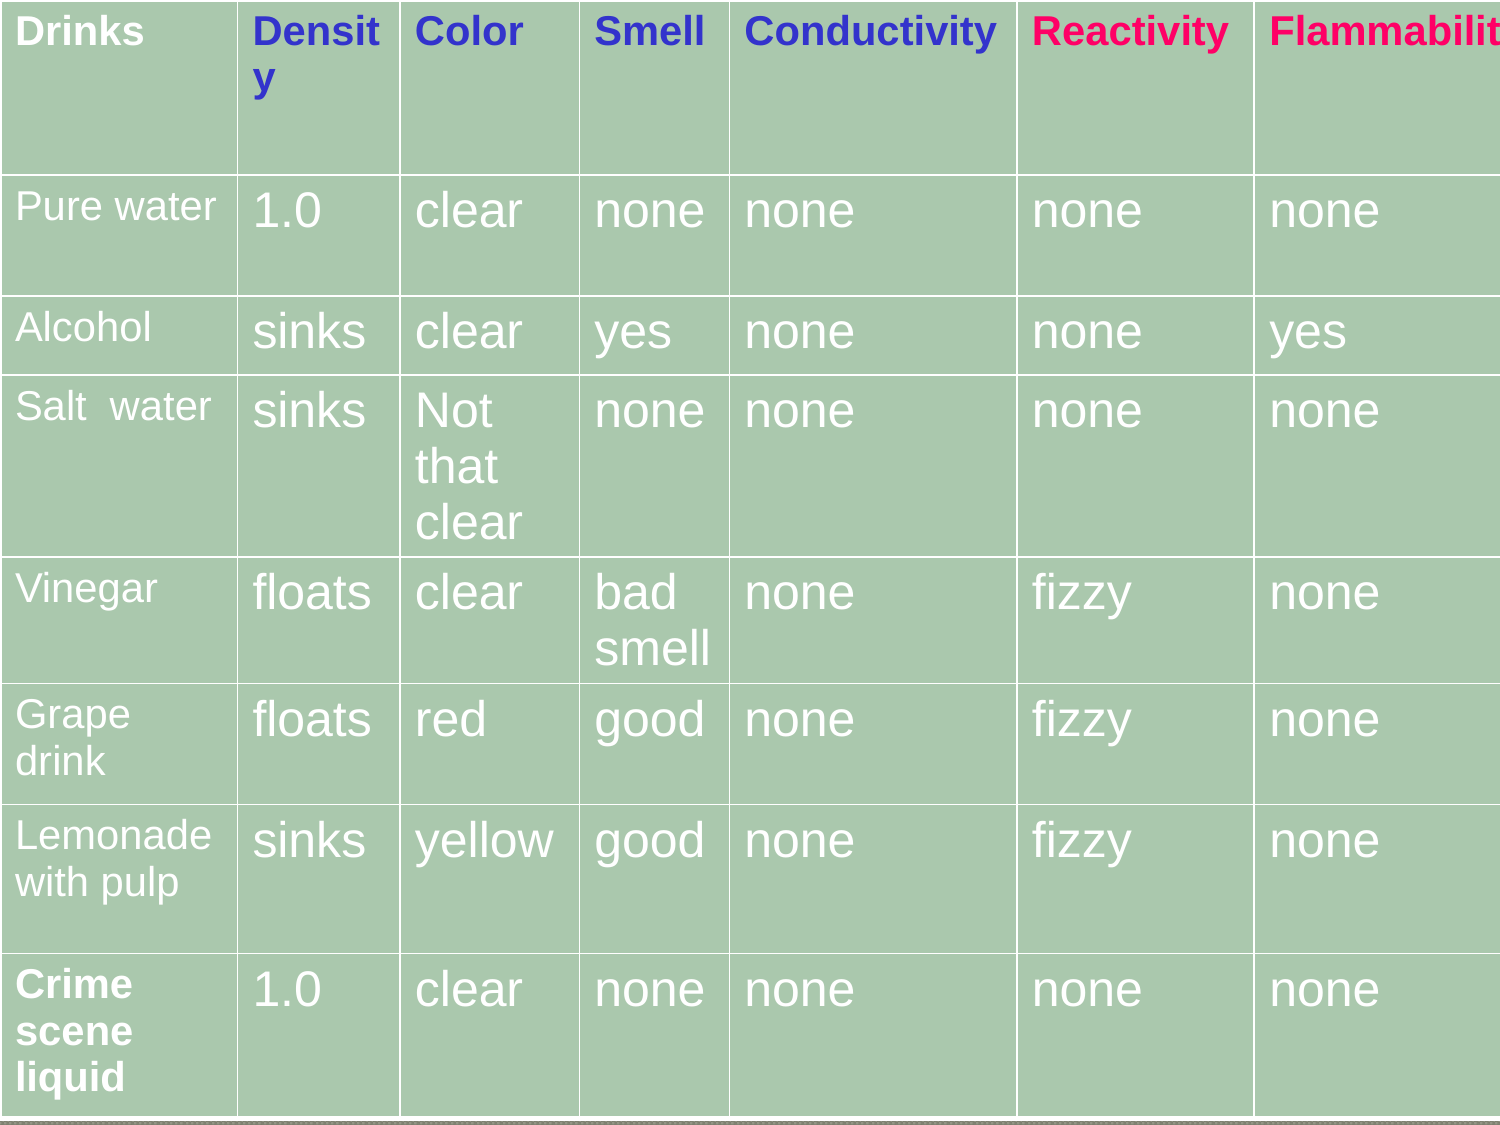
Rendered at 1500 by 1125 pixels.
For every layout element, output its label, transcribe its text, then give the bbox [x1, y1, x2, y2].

table_cell 1.0 [238, 176, 399, 295]
table_cell sinks [238, 805, 399, 953]
table_cell none [580, 376, 729, 556]
table_cell floats [238, 558, 399, 683]
table_cell Lemonade with pulp [2, 805, 237, 953]
table_cell none [730, 376, 1016, 556]
table_cell none [580, 176, 729, 295]
table_cell good [580, 805, 729, 953]
table_cell sinks [238, 376, 399, 556]
table_cell none [1255, 954, 1500, 1116]
table_cell none [1018, 176, 1253, 295]
table_cell yes [1255, 297, 1500, 374]
table_cell bad smell [580, 558, 729, 683]
table_cell none [580, 954, 729, 1116]
table_cell fizzy [1018, 558, 1253, 683]
table_cell none [1018, 954, 1253, 1116]
table_cell fizzy [1018, 684, 1253, 804]
table_cell clear [401, 297, 579, 374]
table_cell yes [580, 297, 729, 374]
table_cell good [580, 684, 729, 804]
table_cell Crime scene liquid [2, 954, 237, 1116]
table_header Flammability [1255, 2, 1500, 174]
table_cell none [1255, 684, 1500, 804]
table_cell Not that clear [401, 376, 579, 556]
table_header Color [401, 2, 579, 174]
table_header Conductivity [730, 2, 1016, 174]
table_cell none [730, 684, 1016, 804]
table_cell none [1018, 376, 1253, 556]
table_cell none [730, 176, 1016, 295]
table_cell none [1255, 176, 1500, 295]
table_cell none [730, 805, 1016, 953]
table_cell Alcohol [2, 297, 237, 374]
table_cell sinks [238, 297, 399, 374]
table_cell clear [401, 954, 579, 1116]
table_cell clear [401, 176, 579, 295]
table_cell 1.0 [238, 954, 399, 1116]
table_header Reactivity [1018, 2, 1253, 174]
table_cell none [730, 297, 1016, 374]
table_cell Pure water [2, 176, 237, 295]
table_cell Salt water [2, 376, 237, 556]
table_cell none [1255, 805, 1500, 953]
table_cell none [730, 558, 1016, 683]
table_cell floats [238, 684, 399, 804]
table_cell fizzy [1018, 805, 1253, 953]
table_cell yellow [401, 805, 579, 953]
table_cell none [1255, 558, 1500, 683]
table_header Drinks [2, 2, 237, 174]
table_header Density [238, 2, 399, 174]
table_cell Grape drink [2, 684, 237, 804]
table_header Smell [580, 2, 729, 174]
table_cell Vinegar [2, 558, 237, 683]
table_cell none [1018, 297, 1253, 374]
table_cell none [730, 954, 1016, 1116]
table_cell red [401, 684, 579, 804]
table_cell none [1255, 376, 1500, 556]
table_cell clear [401, 558, 579, 683]
